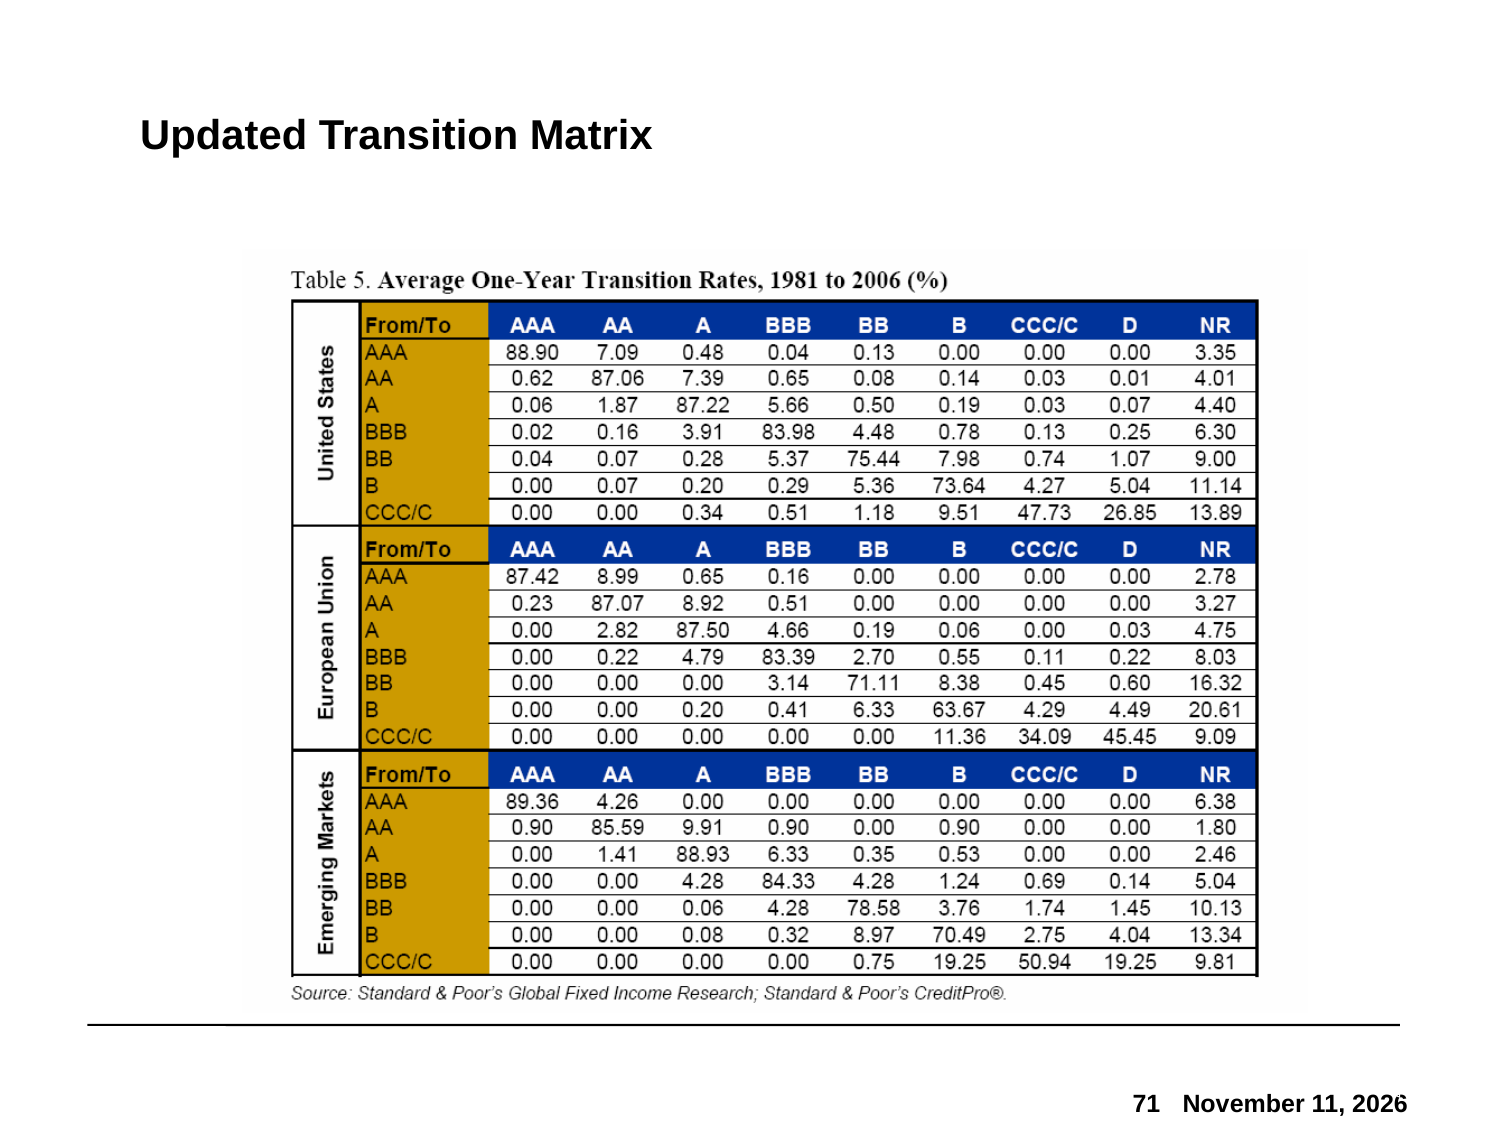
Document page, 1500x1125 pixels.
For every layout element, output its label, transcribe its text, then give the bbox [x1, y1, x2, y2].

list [242, 249, 1308, 1013]
title Updated Transition Matrix [124, 99, 1401, 226]
